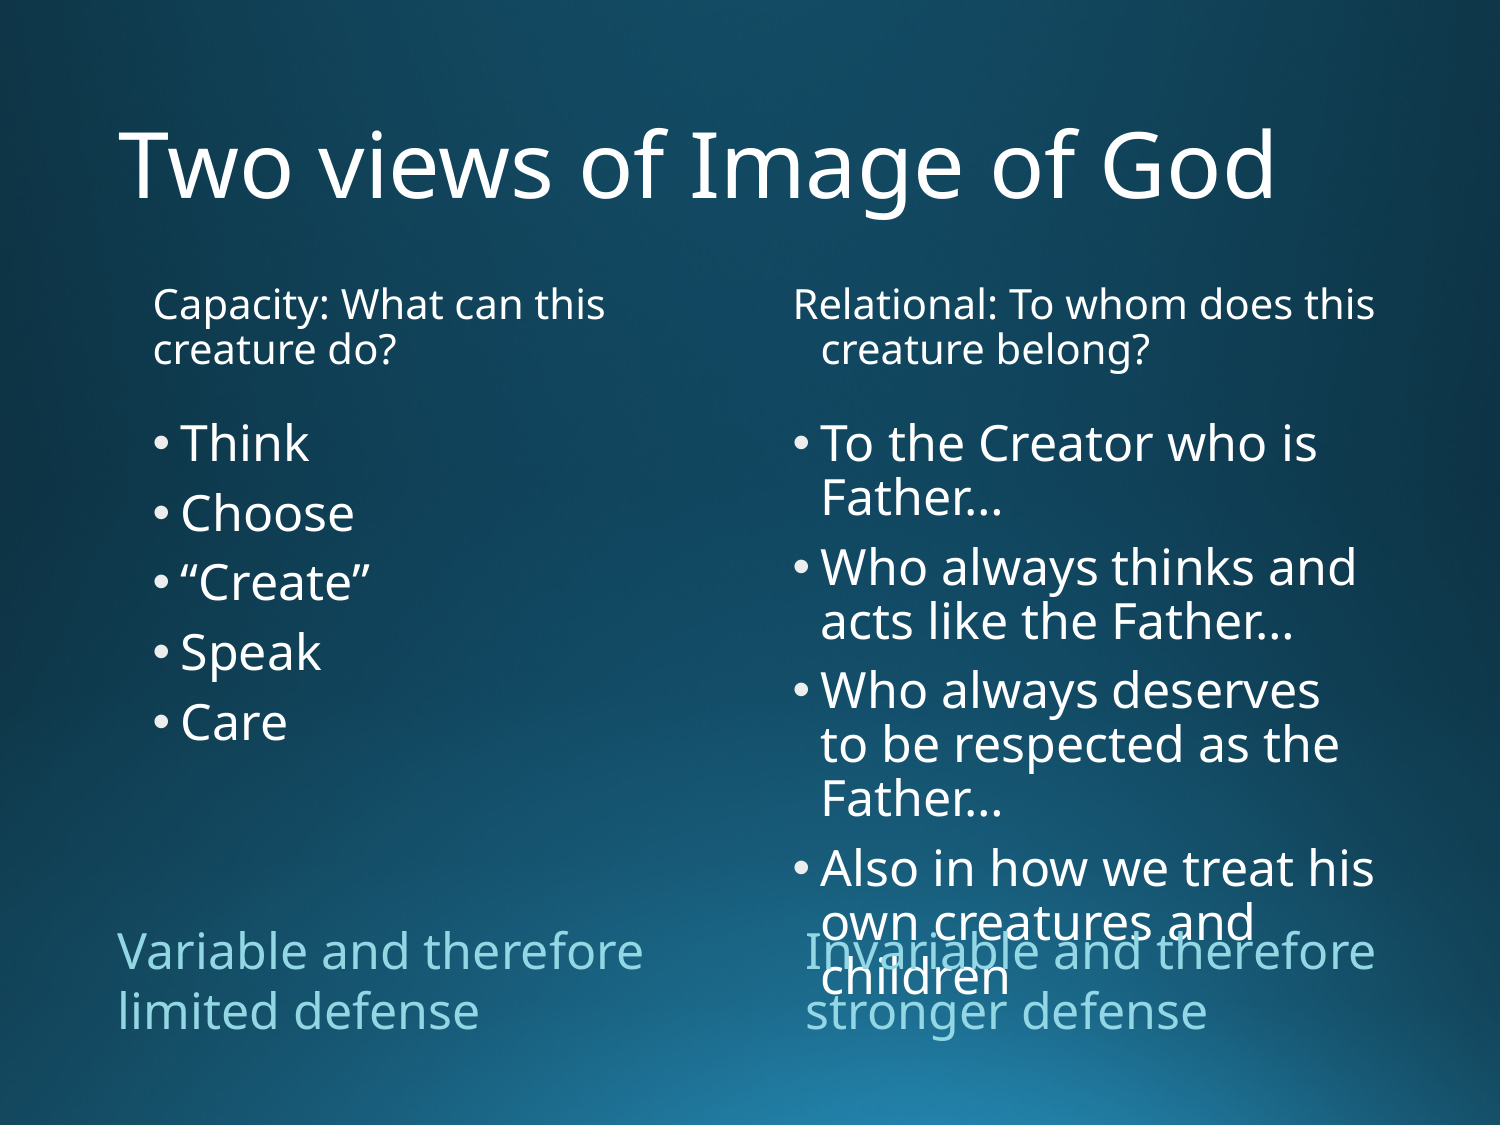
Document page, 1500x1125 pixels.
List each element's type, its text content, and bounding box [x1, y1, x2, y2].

picture [0, 0, 1500, 1125]
title Two views of Image of God [103, 59, 1398, 278]
list Capacity: What can this creature do? [137, 275, 756, 410]
list Relational: To whom does this creature belong? [777, 275, 1398, 410]
text_box Variable and therefore limited defense [102, 911, 722, 1047]
list To the Creator who is Father… Who always thinks and acts like the Father… Who always deserves to be respected as the Father… Also in how we treat his own creatures and children [777, 410, 1398, 1016]
text_box Invariable and therefore stronger defense [790, 912, 1397, 1047]
list Think Choose “Create” Speak Care [137, 410, 756, 1016]
